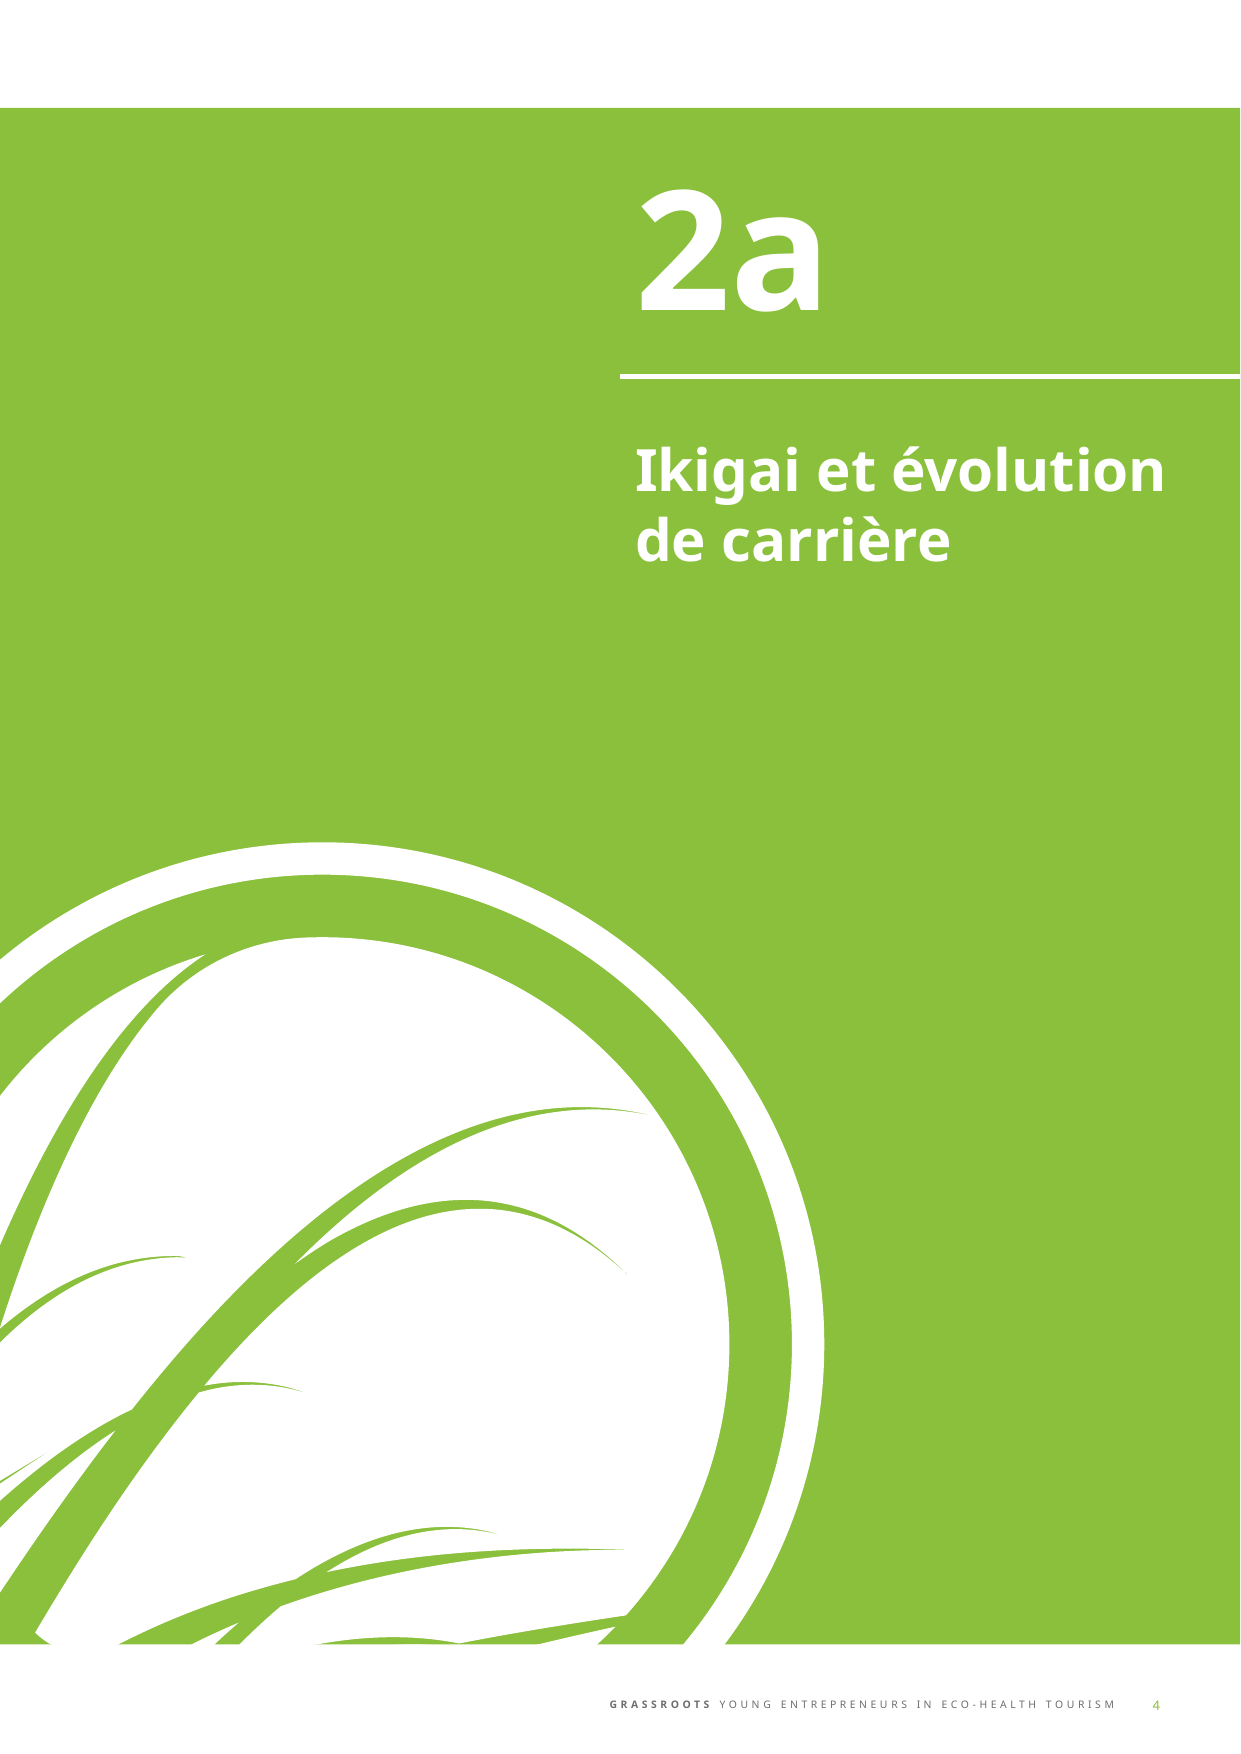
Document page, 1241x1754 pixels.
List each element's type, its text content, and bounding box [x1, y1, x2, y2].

list 2a [620, 136, 941, 425]
slide_number 4 [1125, 1666, 1187, 1743]
list Ikigai et évolution de carrière [620, 425, 1187, 754]
